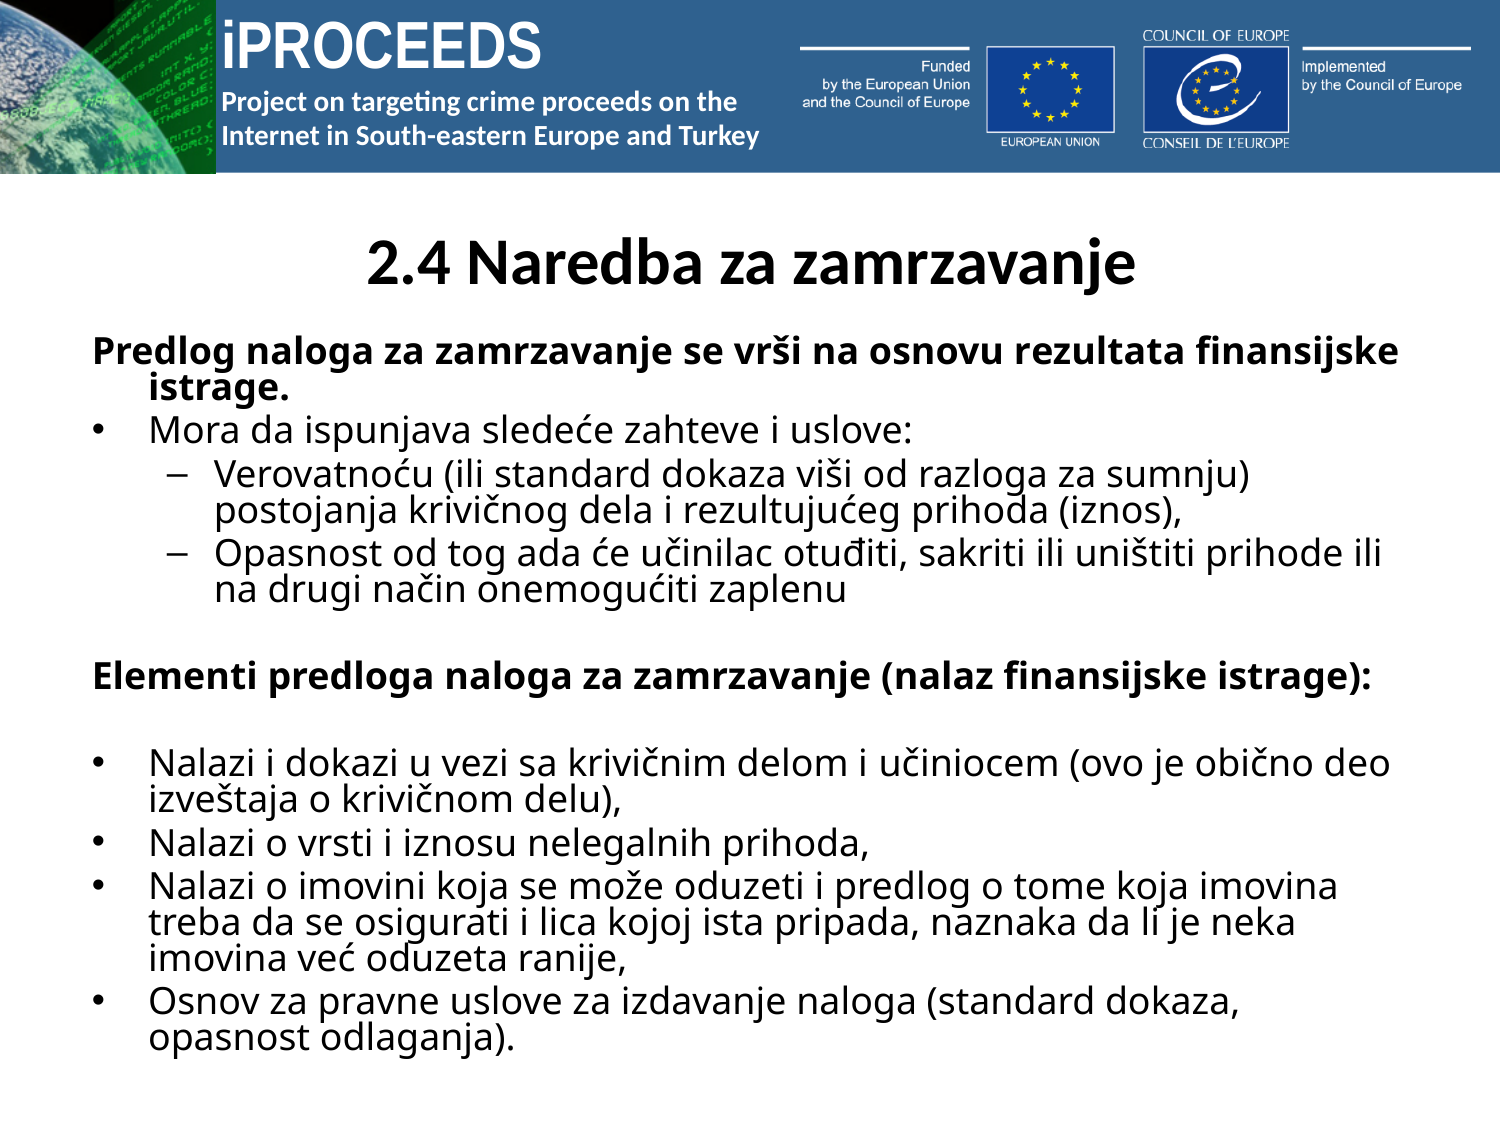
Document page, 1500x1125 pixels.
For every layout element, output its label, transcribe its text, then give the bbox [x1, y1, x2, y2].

picture [800, 30, 1471, 148]
title 2.4 Naredba za zamrzavanje [76, 198, 1428, 317]
picture [0, 0, 216, 174]
list Predlog naloga za zamrzavanje se vrši na osnovu rezultata finansijske istrage. Mora da ispunjava sledeće zahteve i uslove: Verovatnoću (ili standard dokaza viši od razloga za sumnju) postojanja krivičnog dela i rezultujućeg prihoda (iznos), Opasnost od tog ada će učinilac otuđiti, sakriti ili uništiti prihode ili na drugi način onemogućiti zaplenu Elementi predloga naloga za zamrzavanje (nalaz finansijske istrage): Nalazi i dokazi u vezi sa krivičnim delom i učiniocem (ovo je obično deo izveštaja o krivičnom delu), Nalazi o vrsti i iznosu nelegalnih prihoda, Nalazi o imovini koja se može oduzeti i predlog o tome koja imovina treba da se osigurati i lica kojoj ista pripada, naznaka da li je neka imovina već oduzeta ranije, Osnov za pravne uslove za izdavanje naloga (standard dokaza, opasnost odlaganja). [76, 327, 1428, 1079]
